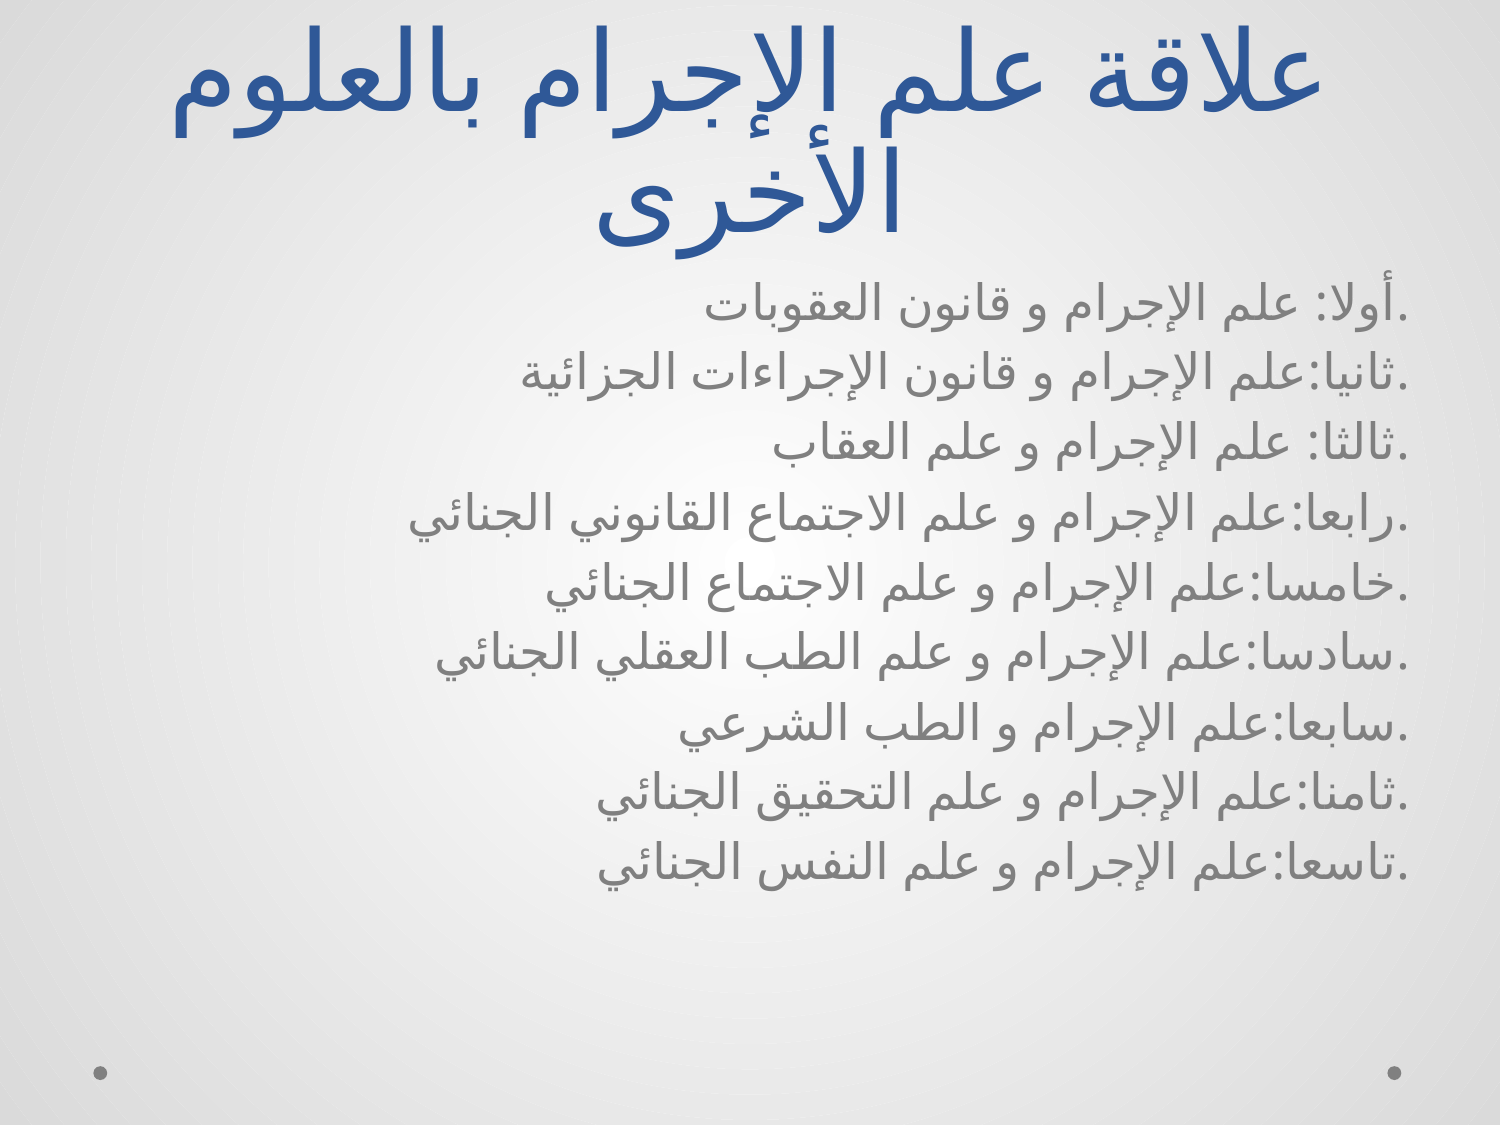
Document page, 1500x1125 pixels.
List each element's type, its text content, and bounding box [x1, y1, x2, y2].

list أولا: علم الإجرام و قانون العقوبات. ثانيا:علم الإجرام و قانون الإجراءات الجزائية. ثالثا: علم الإجرام و علم العقاب. رابعا:علم الإجرام و علم الاجتماع القانوني الجنائي. خامسا:علم الإجرام و علم الاجتماع الجنائي. سادسا:علم الإجرام و علم الطب العقلي الجنائي. سابعا:علم الإجرام و الطب الشرعي. ثامنا:علم الإجرام و علم التحقيق الجنائي. تاسعا:علم الإجرام و علم النفس الجنائي. [75, 262, 1425, 1005]
title علاقة علم الإجرام بالعلوم الأخرى [75, 0, 1425, 262]
